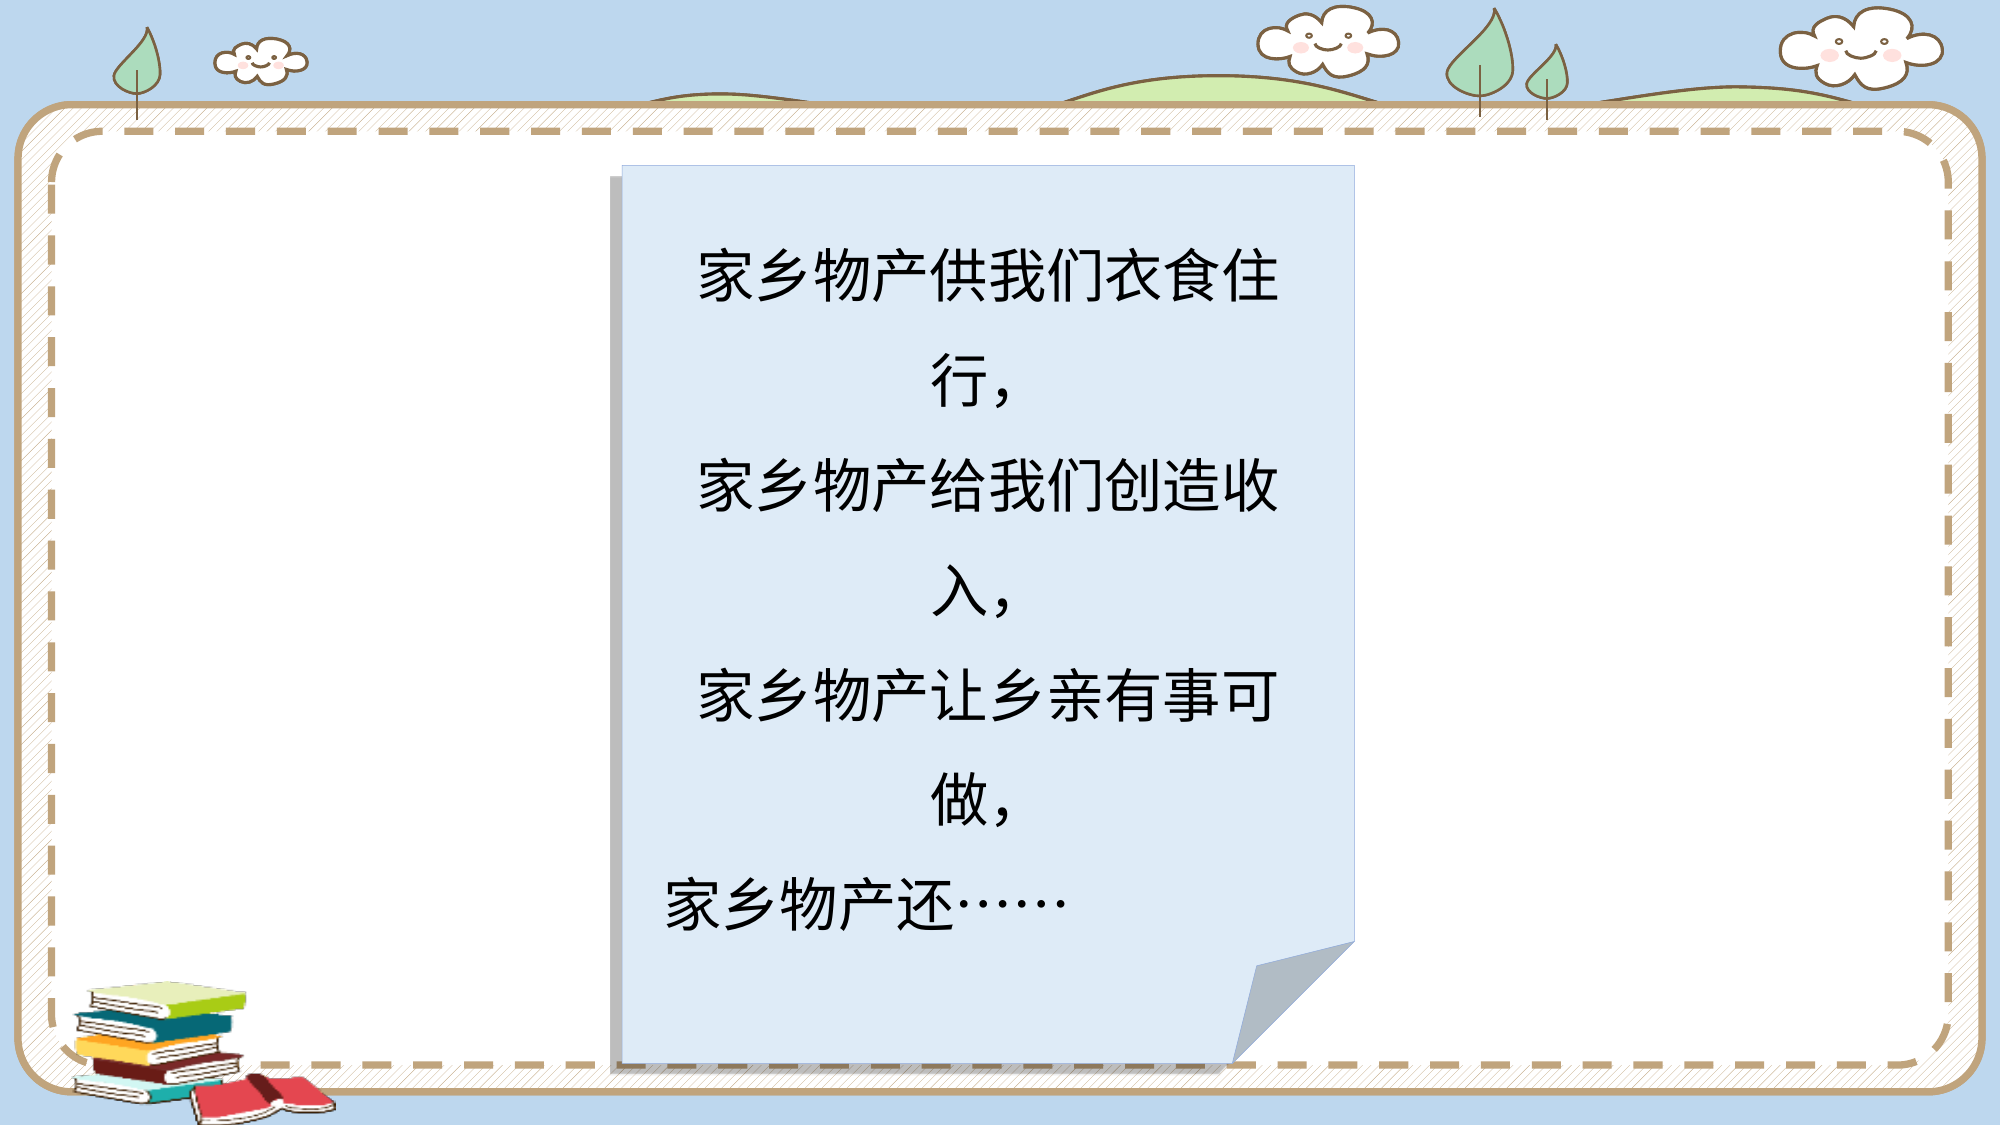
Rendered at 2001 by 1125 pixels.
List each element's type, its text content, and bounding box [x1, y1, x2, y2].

text_box 家乡物产供我们衣食住行， 家乡物产给我们创造收入， 家乡物产让乡亲有事可做， 家乡物产还…… [620, 164, 1358, 1065]
picture [71, 981, 336, 1125]
